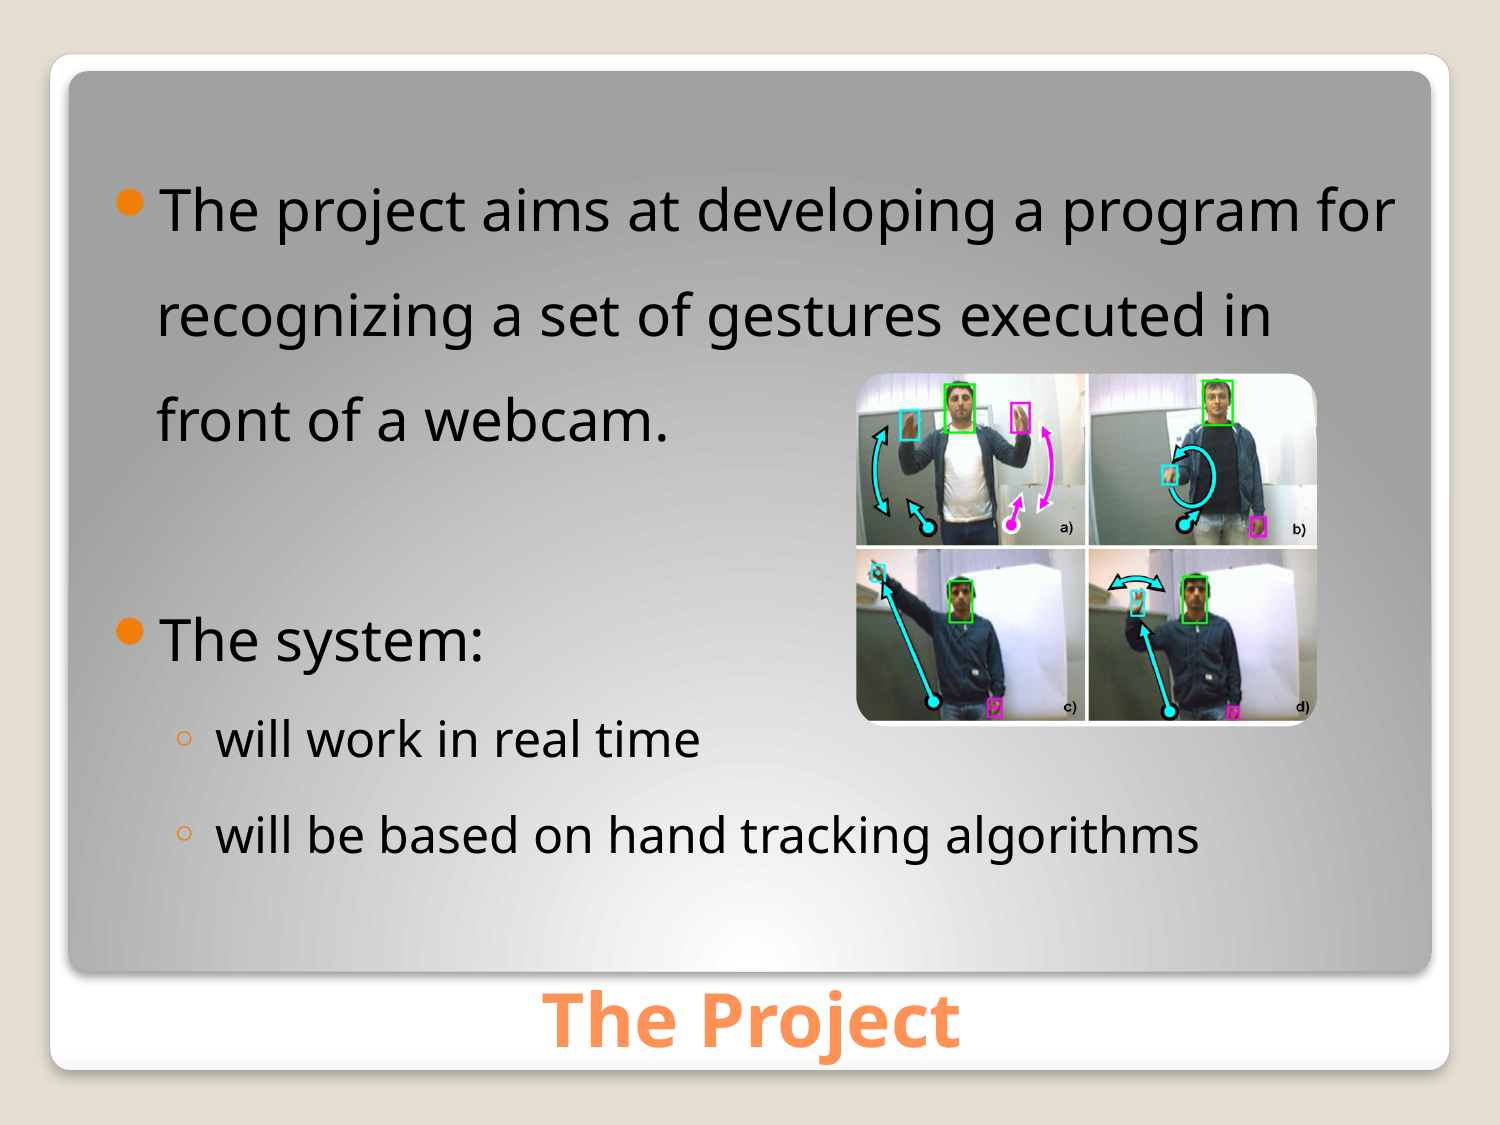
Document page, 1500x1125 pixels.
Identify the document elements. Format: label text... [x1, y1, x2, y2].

picture [856, 373, 1318, 727]
list The project aims at developing a program for recognizing a set of gestures executed in front of a webcam. The system: will work in real time will be based on hand tracking algorithms [82, 123, 1425, 905]
title The Project [80, 897, 1424, 1071]
